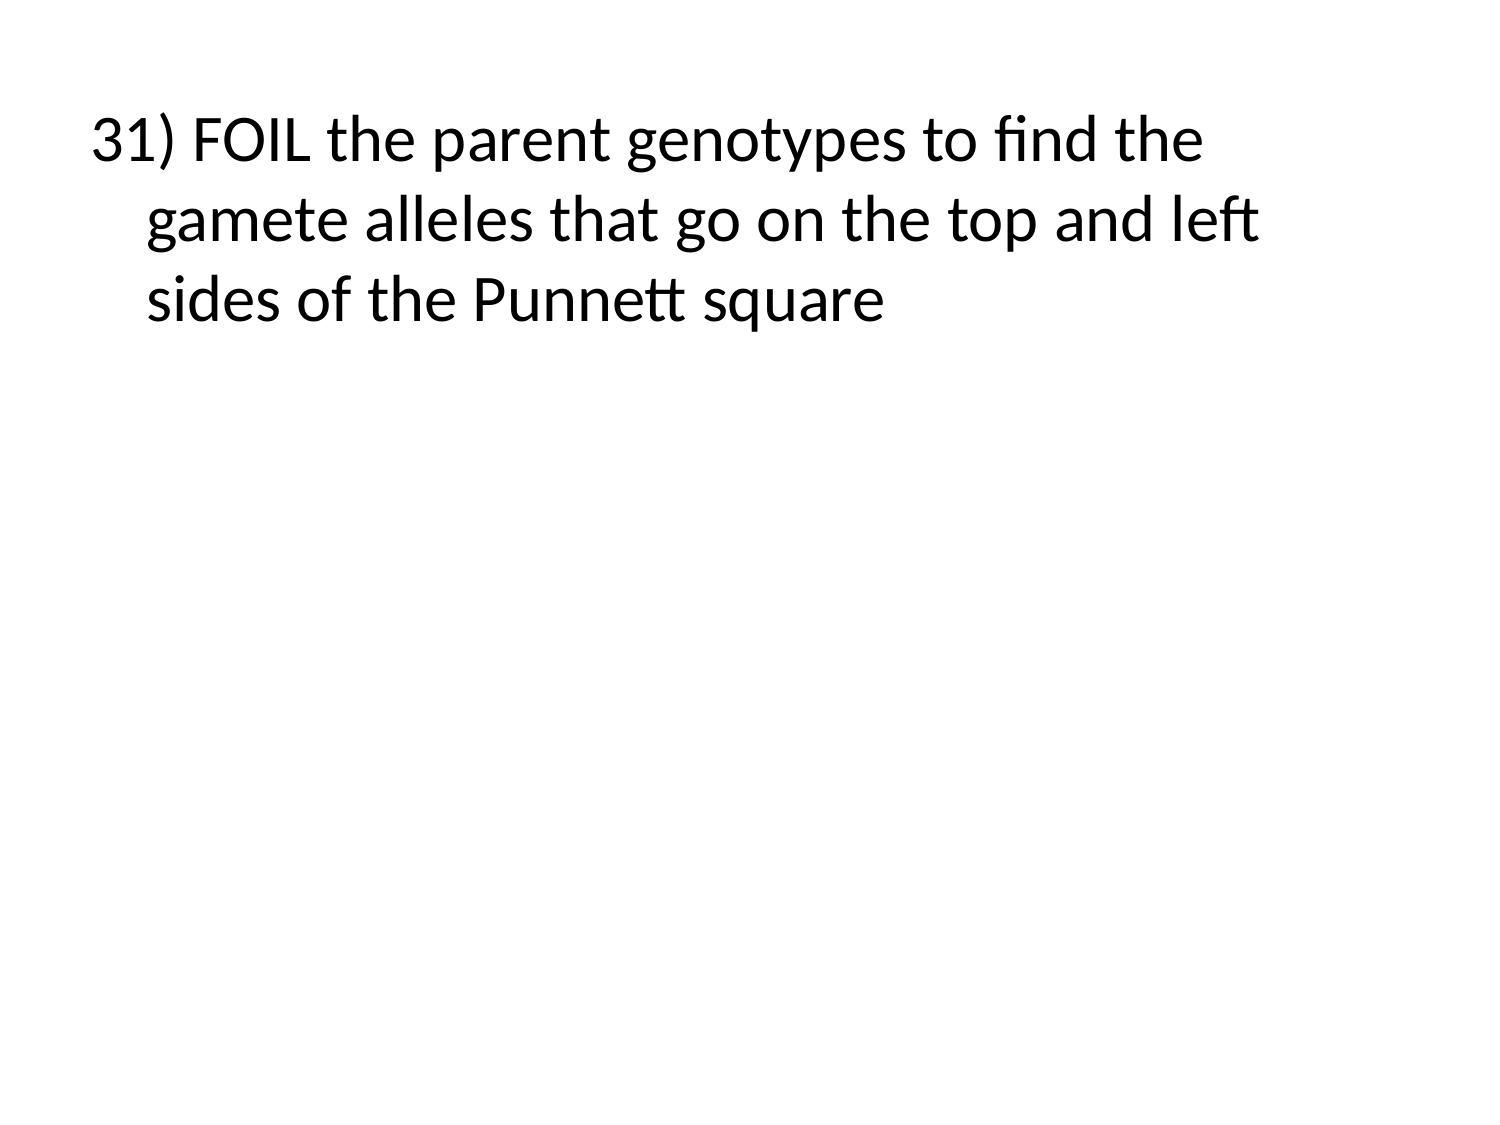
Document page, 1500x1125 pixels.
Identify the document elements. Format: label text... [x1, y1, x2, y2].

list 31) FOIL the parent genotypes to find the gamete alleles that go on the top and left sides of the Punnett square [75, 87, 1425, 830]
